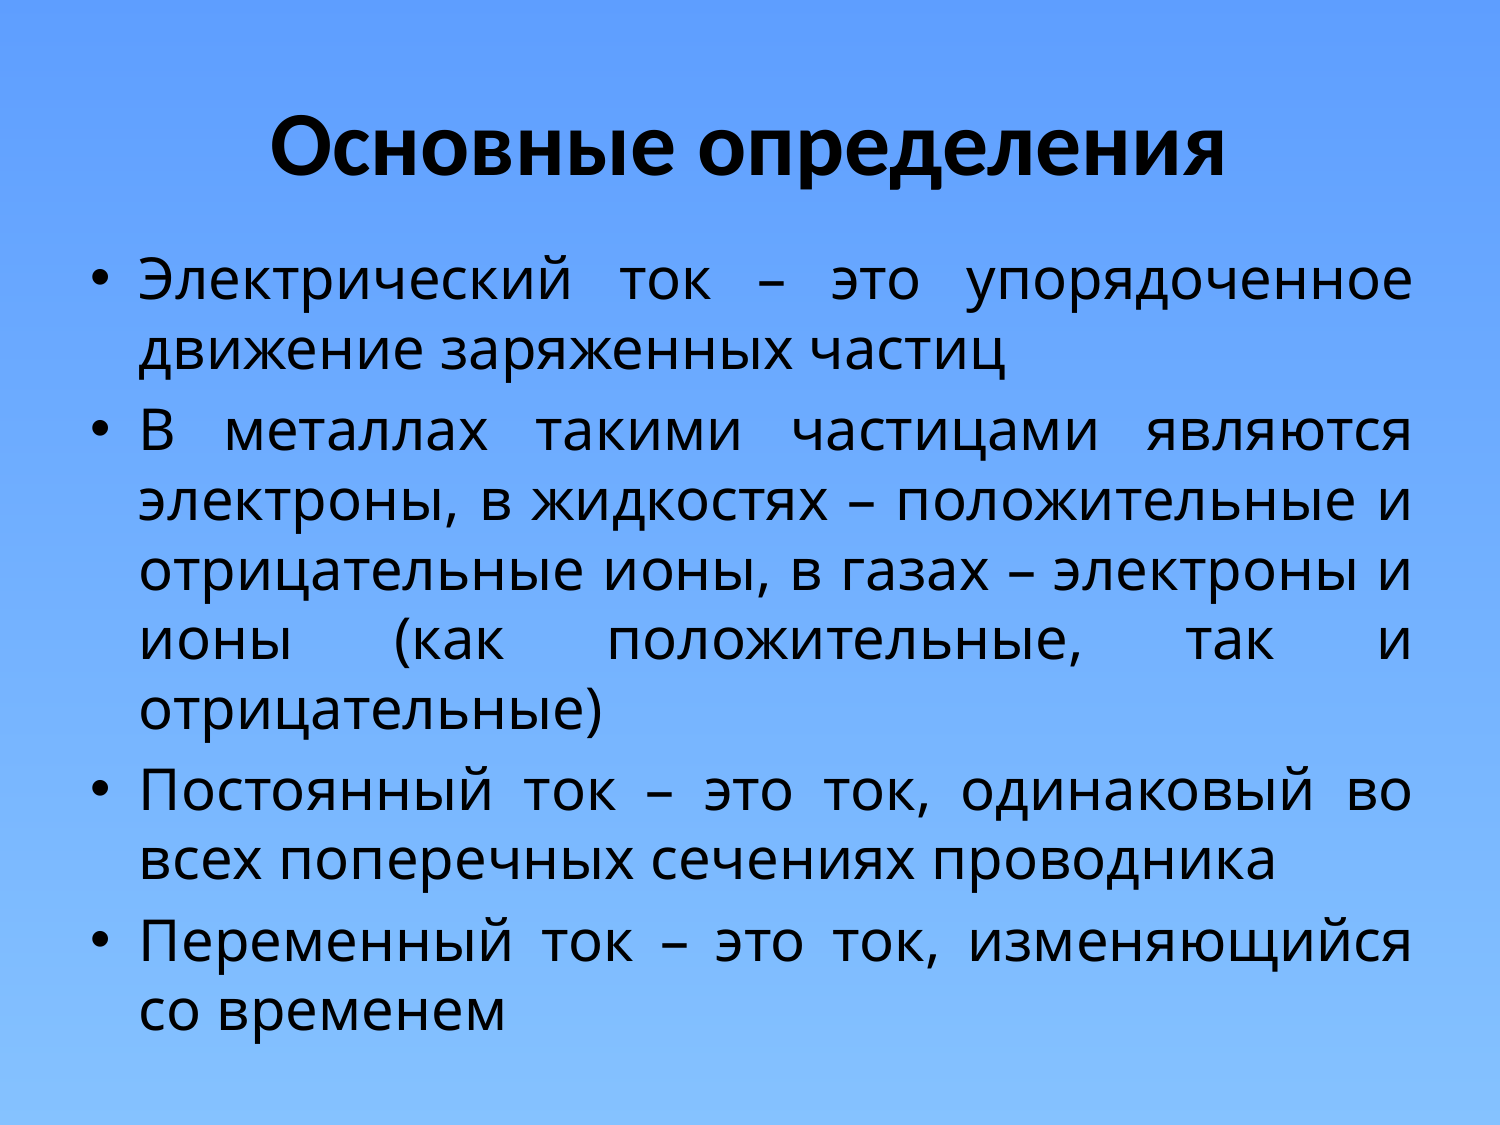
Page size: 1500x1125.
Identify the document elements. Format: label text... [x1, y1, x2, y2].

list Электрический ток – это упорядоченное движение заряженных частиц В металлах такими частицами являются электроны, в жидкостях – положительные и отрицательные ионы, в газах – электроны и ионы (как положительные, так и отрицательные) Постоянный ток – это ток, одинаковый во всех поперечных сечениях проводника Переменный ток – это ток, изменяющийся со временем [75, 234, 1430, 1067]
title Основные определения [75, 45, 1425, 233]
